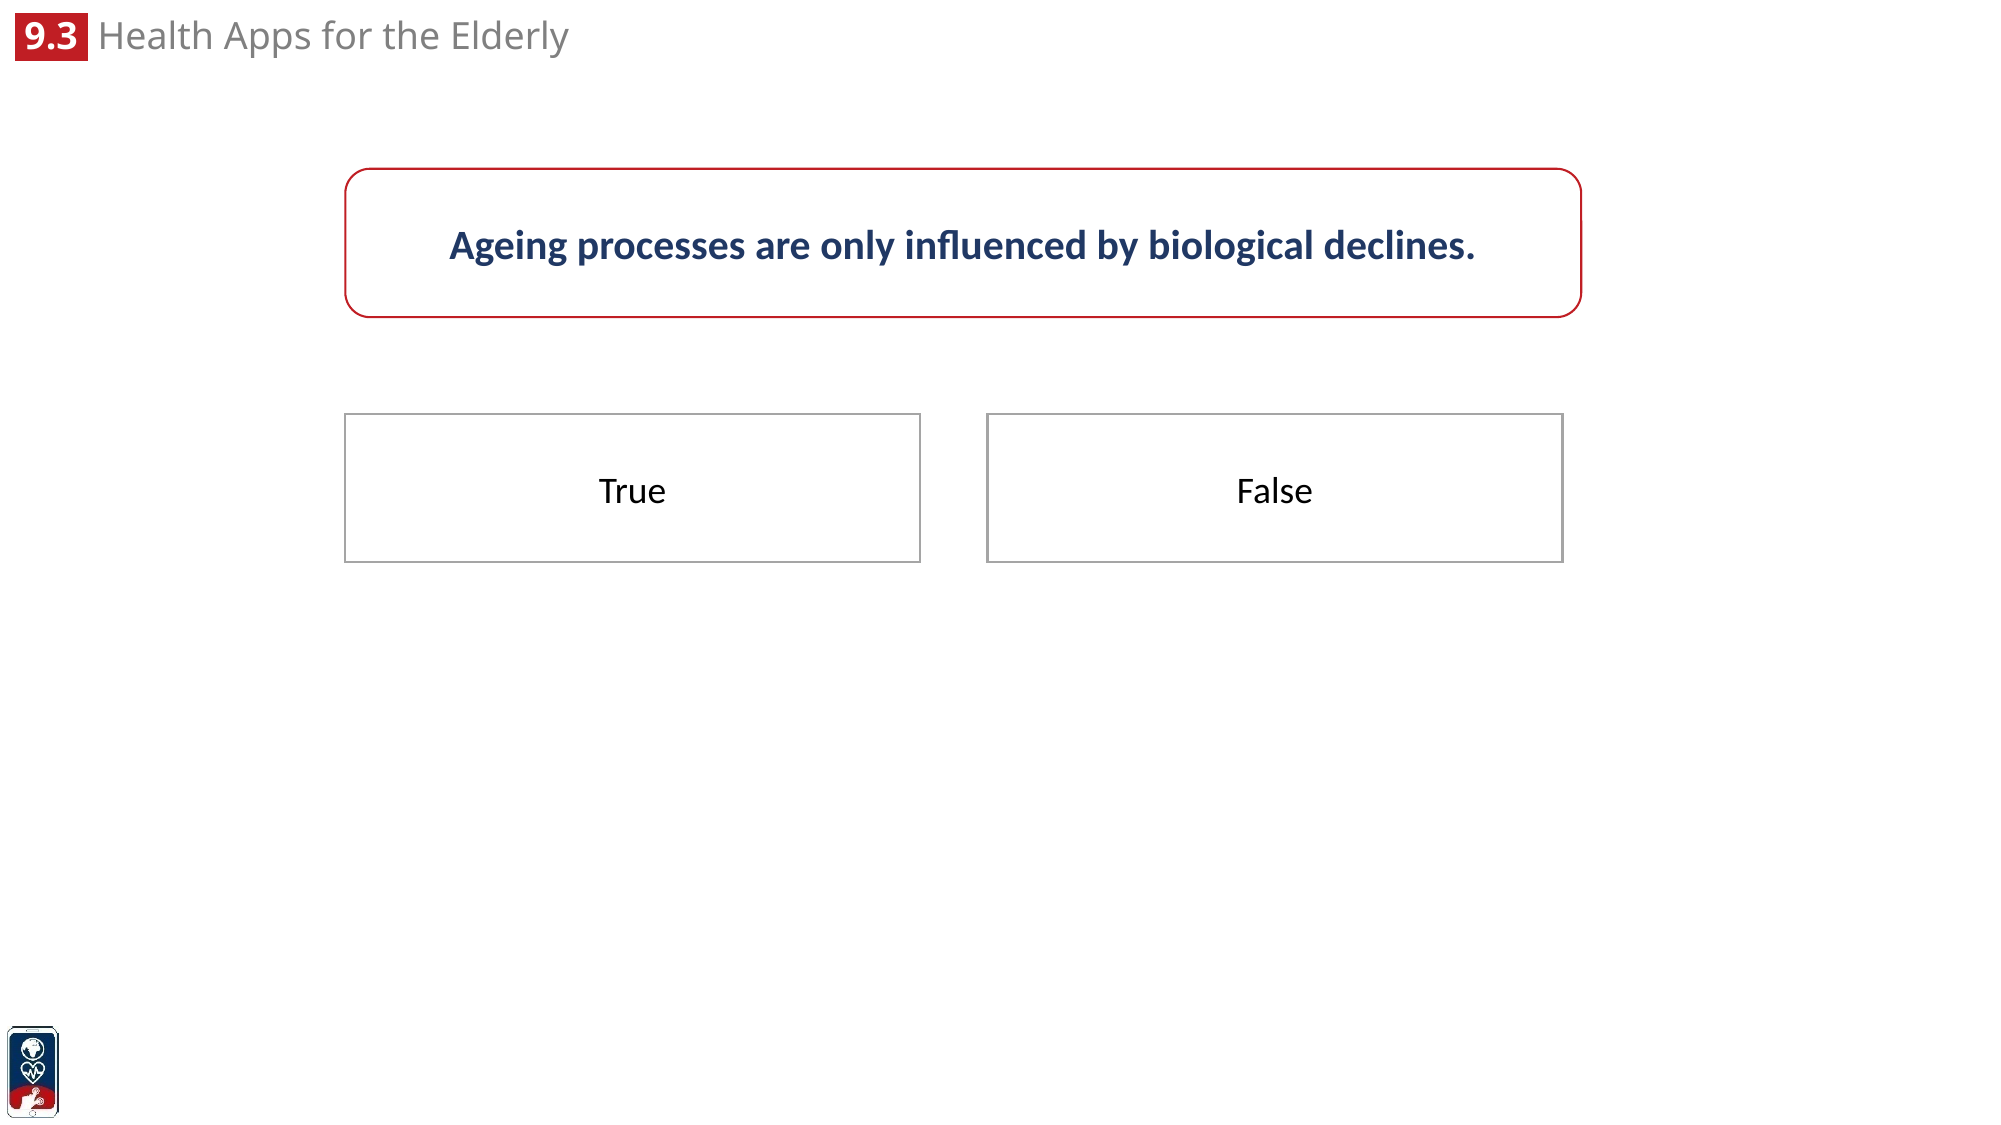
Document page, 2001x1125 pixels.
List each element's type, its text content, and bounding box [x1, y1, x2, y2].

picture [7, 1026, 59, 1118]
text_box False [986, 413, 1564, 563]
text_box True [344, 413, 921, 563]
text_box Ageing processes are only influenced by biological declines. [344, 167, 1583, 319]
